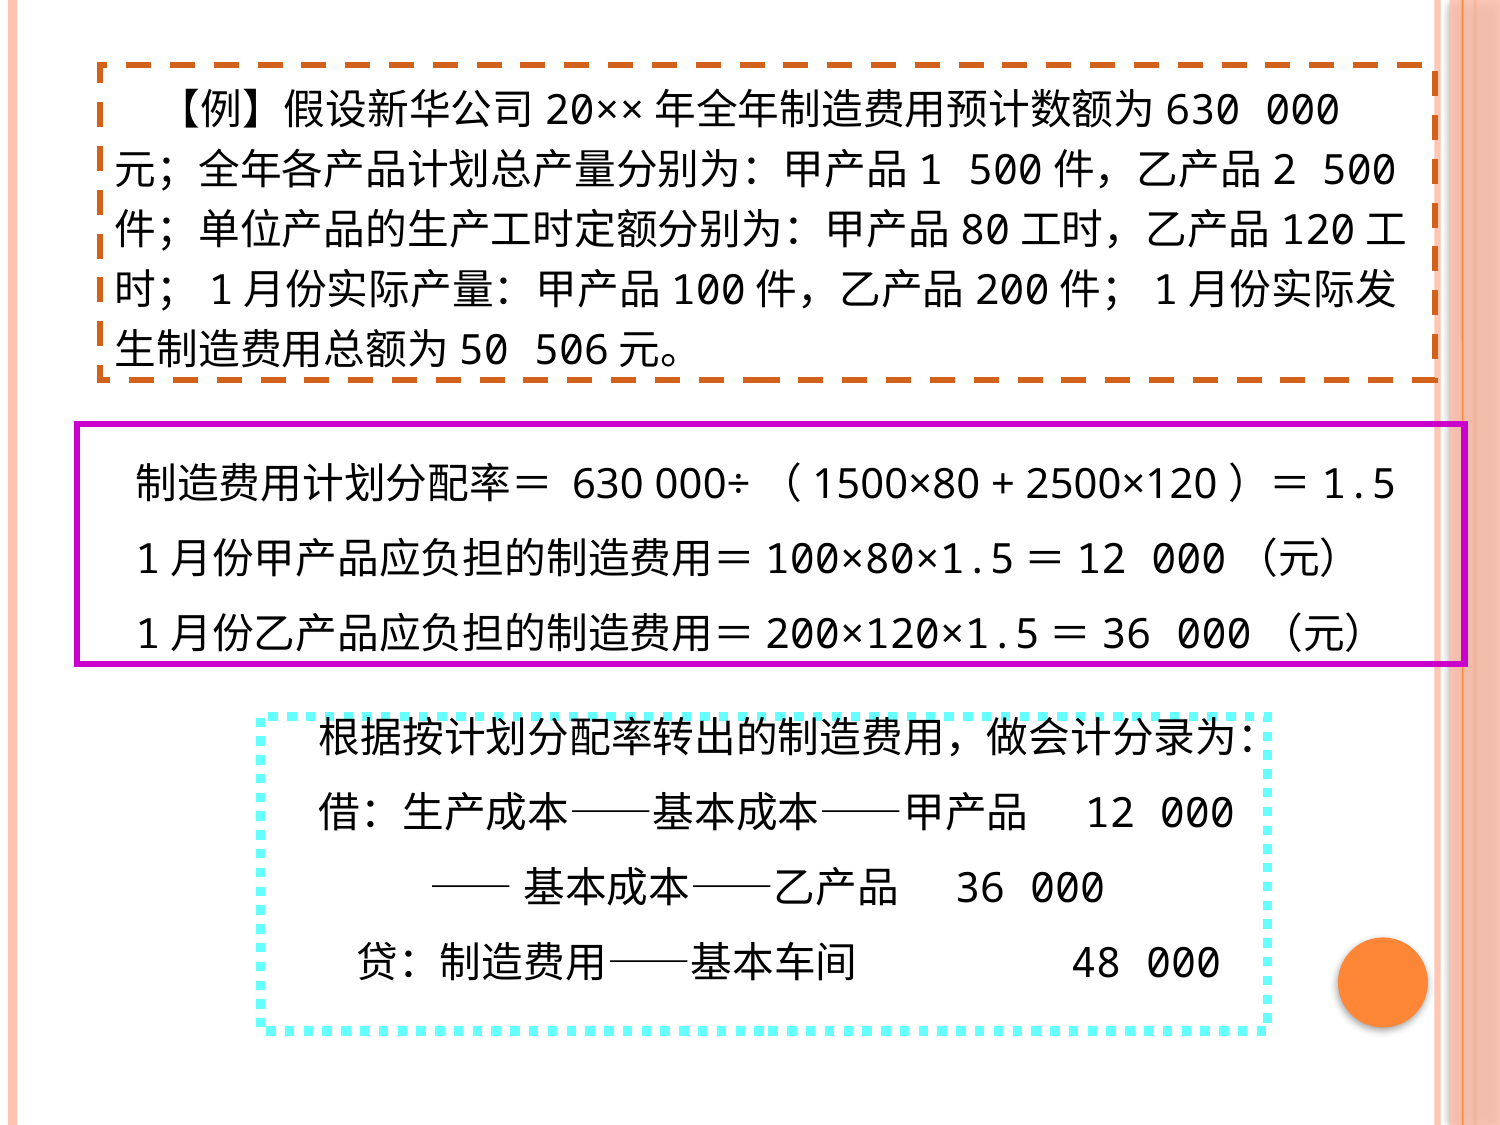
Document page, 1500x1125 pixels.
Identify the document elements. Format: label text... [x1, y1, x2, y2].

text_box 制造费用计划分配率＝ 630 000÷（1500×80 + 2500×120）＝1.5 1月份甲产品应负担的制造费用＝100×80×1.5＝12 000（元） 1月份乙产品应负担的制造费用＝200×120×1.5＝36 000（元） [76, 424, 1465, 664]
text_box 根据按计划分配率转出的制造费用，做会计分录为： 借：生产成本——基本成本——甲产品 12 000 ——基本成本——乙产品 36 000 贷：制造费用——基本车间 48 000 [260, 716, 1268, 1031]
text_box 【例】假设新华公司20××年全年制造费用预计数额为630 000元；全年各产品计划总产量分别为：甲产品1 500件，乙产品2 500件；单位产品的生产工时定额分别为：甲产品80工时，乙产品120工时；1月份实际产量：甲产品100件，乙产品200件；1月份实际发生制造费用总额为50 506元。 [100, 65, 1435, 380]
